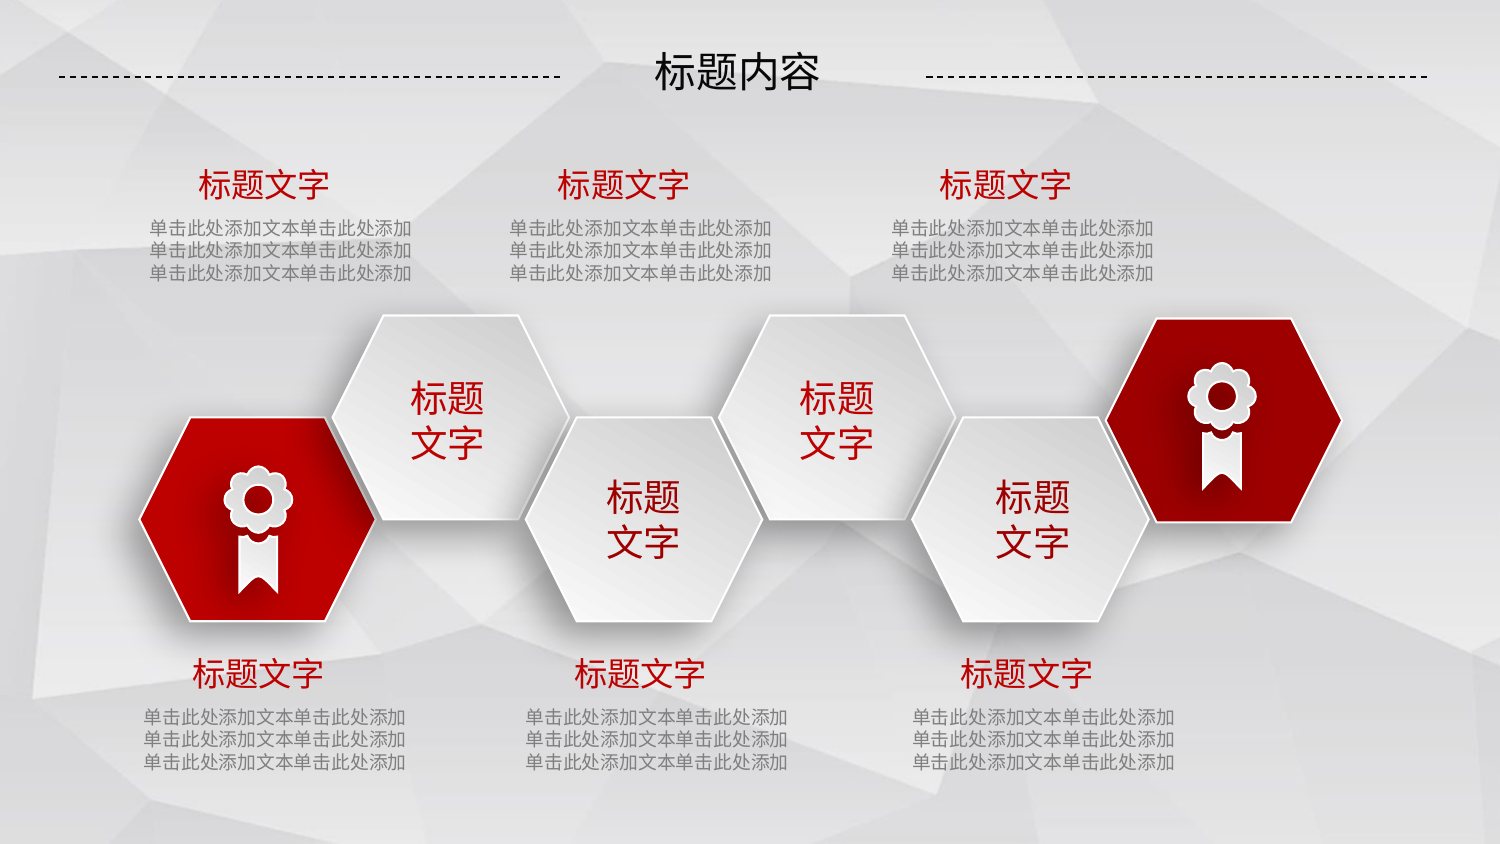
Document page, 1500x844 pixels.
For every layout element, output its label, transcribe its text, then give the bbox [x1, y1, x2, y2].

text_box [143, 652, 434, 782]
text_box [1105, 318, 1343, 523]
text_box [139, 417, 376, 622]
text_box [891, 163, 1182, 293]
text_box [525, 652, 816, 782]
text_box 标题内容 [608, 38, 868, 104]
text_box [912, 652, 1203, 782]
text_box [332, 315, 570, 520]
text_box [912, 417, 1149, 622]
picture [0, 0, 1500, 844]
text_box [718, 315, 956, 520]
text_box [525, 417, 763, 622]
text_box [149, 163, 800, 293]
